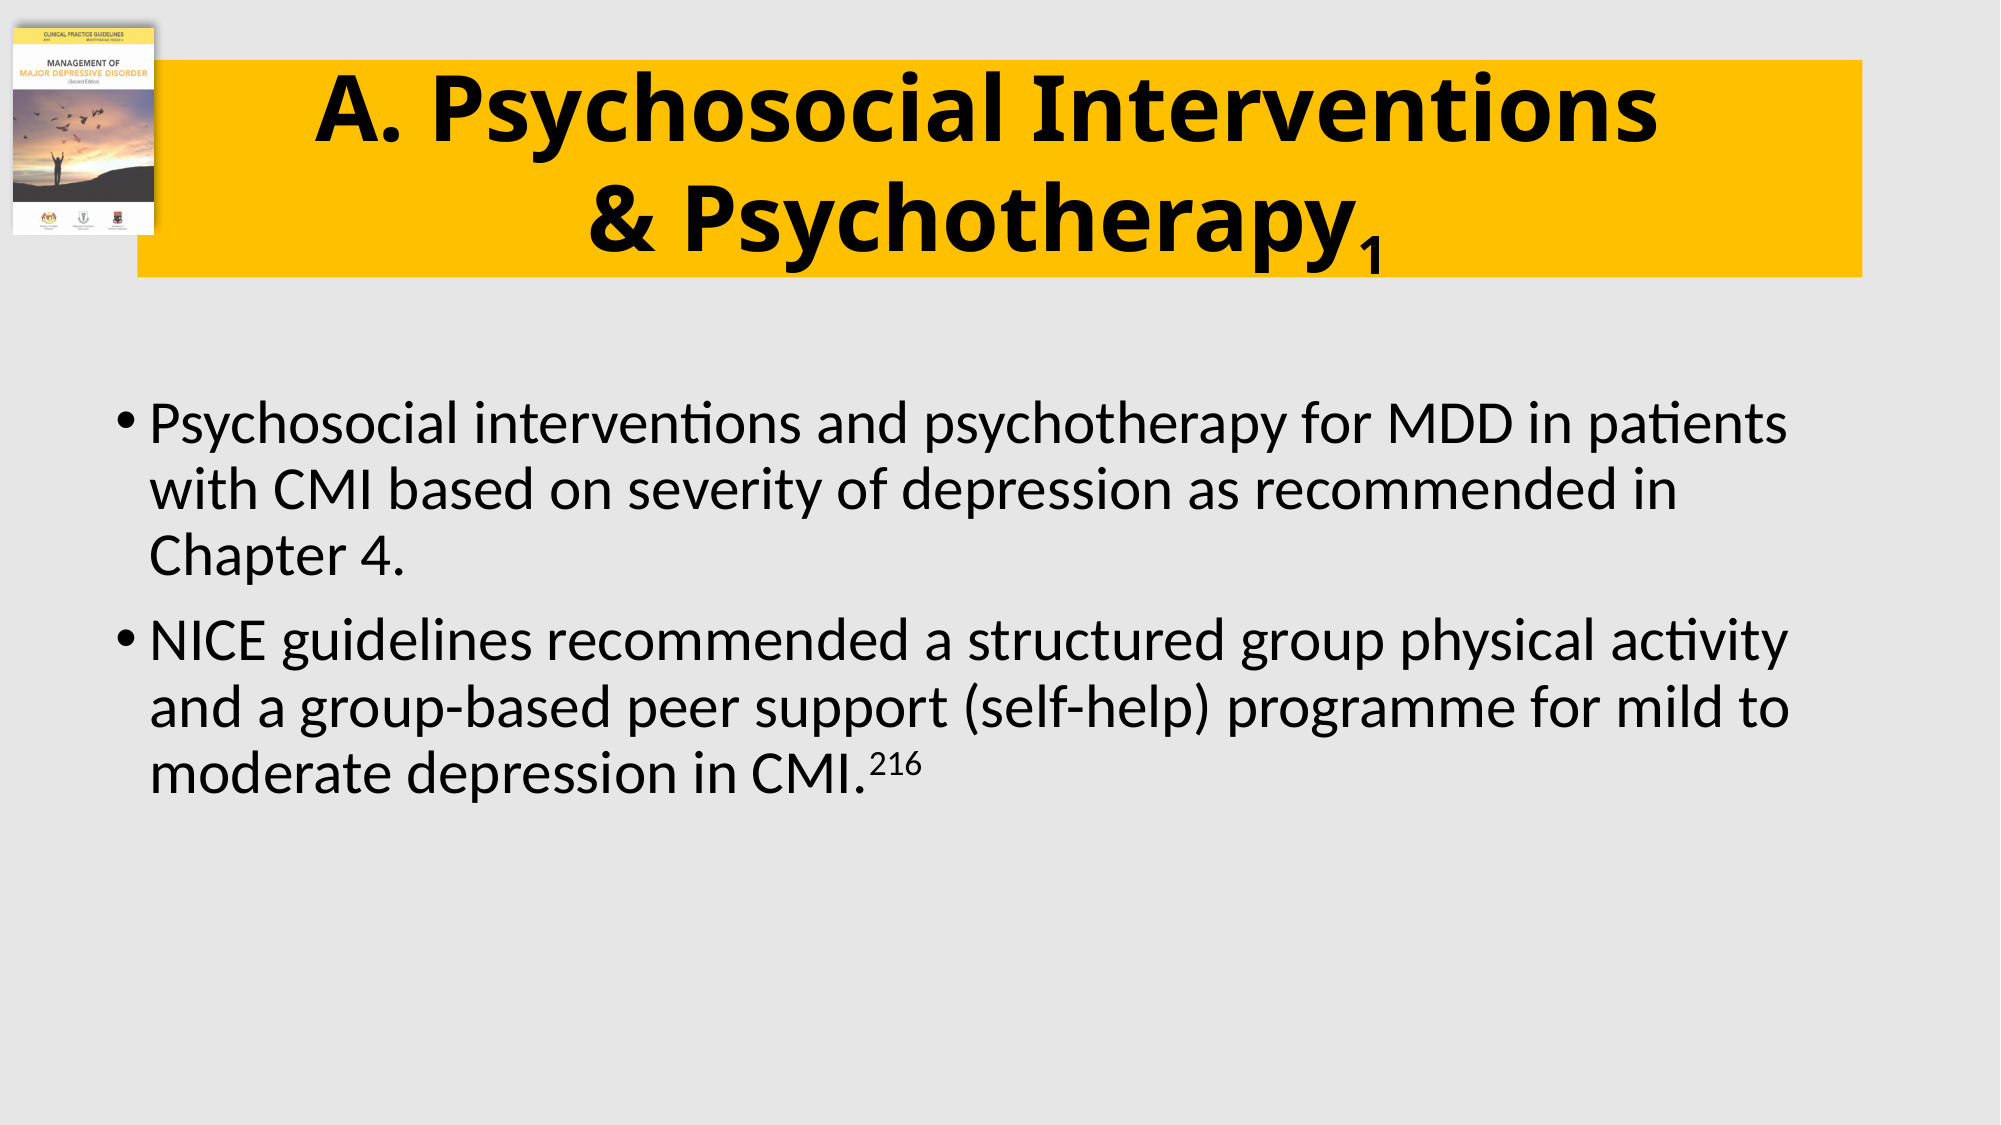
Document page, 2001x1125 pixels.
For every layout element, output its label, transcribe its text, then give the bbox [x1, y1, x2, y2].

title A. Psychosocial Interventions & Psychotherapy1 [137, 59, 1863, 278]
list Psychosocial interventions and psychotherapy for MDD in patients with CMI based on severity of depression as recommended in Chapter 4. NICE guidelines recommended a structured group physical activity and a group-based peer support (self-help) programme for mild to moderate depression in CMI.216 [100, 290, 1892, 819]
picture [13, 28, 154, 235]
